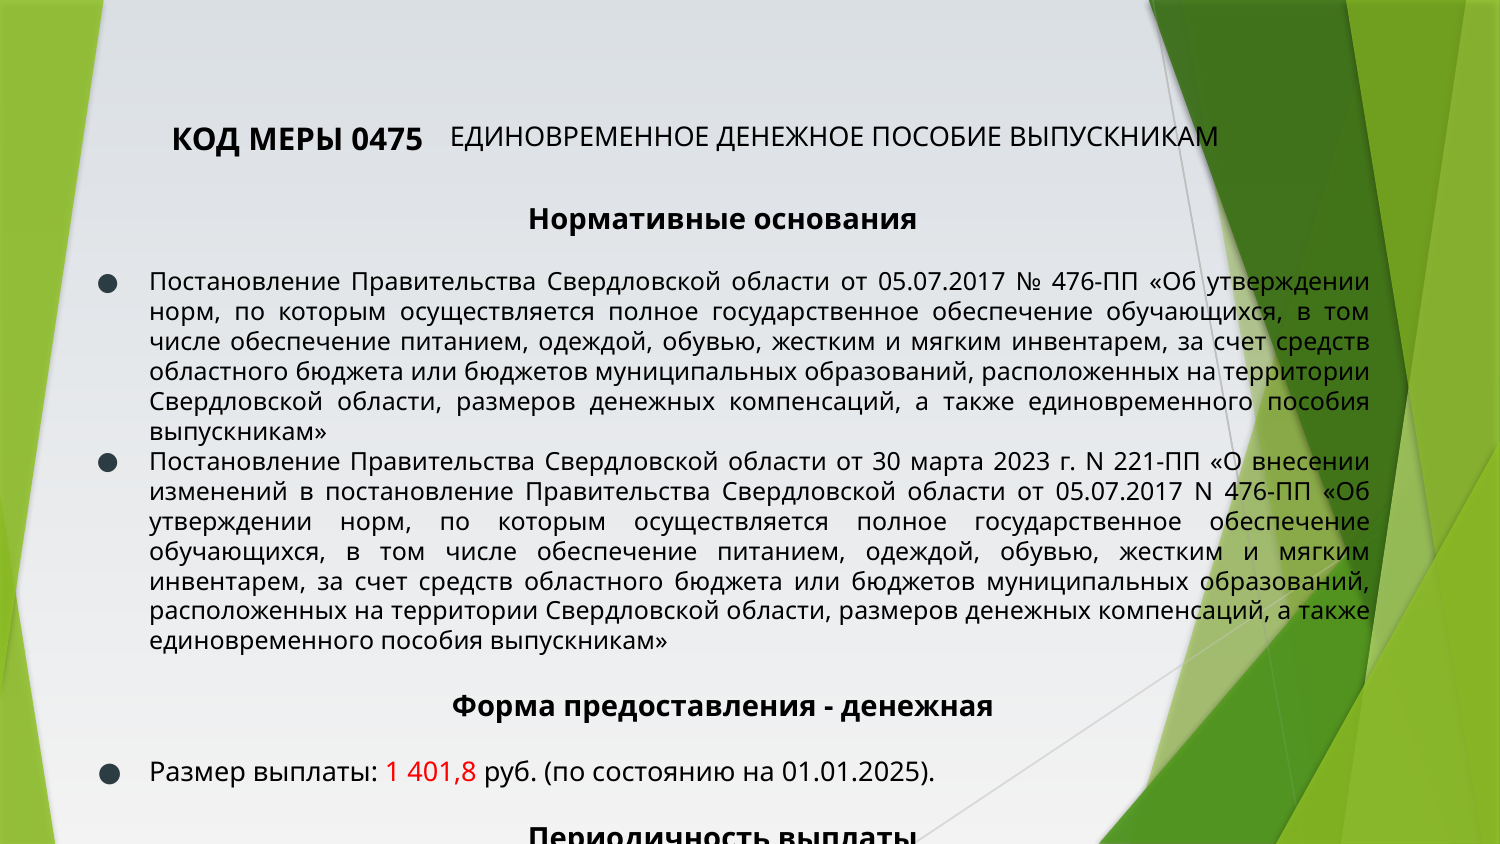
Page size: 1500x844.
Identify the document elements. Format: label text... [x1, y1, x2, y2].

text_box КОД МЕРЫ 0475 [122, 79, 439, 196]
title Единовременное денежное пособие выпускникам [438, 80, 1384, 197]
text_box Нормативные основания Постановление Правительства Свердловской области от 05.07.2017 № 476-ПП «Об утверждении норм, по которым осуществляется полное государственное обеспечение обучающихся, в том числе обеспечение питанием, одеждой, обувью, жестким и мягким инвентарем, за счет средств областного бюджета или бюджетов муниципальных образований, расположенных на территории Свердловской области, размеров денежных компенсаций, а также единовременного пособия выпускникам» Постановление Правительства Свердловской области от 30 марта 2023 г. N 221-ПП «О внесении изменений в постановление Правительства Свердловской области от 05.07.2017 N 476-ПП «Об утверждении норм, по которым осуществляется полное государственное обеспечение обучающихся, в том числе обеспечение питанием, одеждой, обувью, жестким и мягким инвентарем, за счет средств областного бюджета или бюджетов муниципальных образований, расположенных на территории Свердловской области, размеров денежных компенсаций, а также единовременного пособия выпускникам» Форма предоставления - денежная Размер выплаты: 1 401,8 руб. (по состоянию на 01.01.2025). Периодичность выплаты Единовременно [62, 195, 1384, 791]
